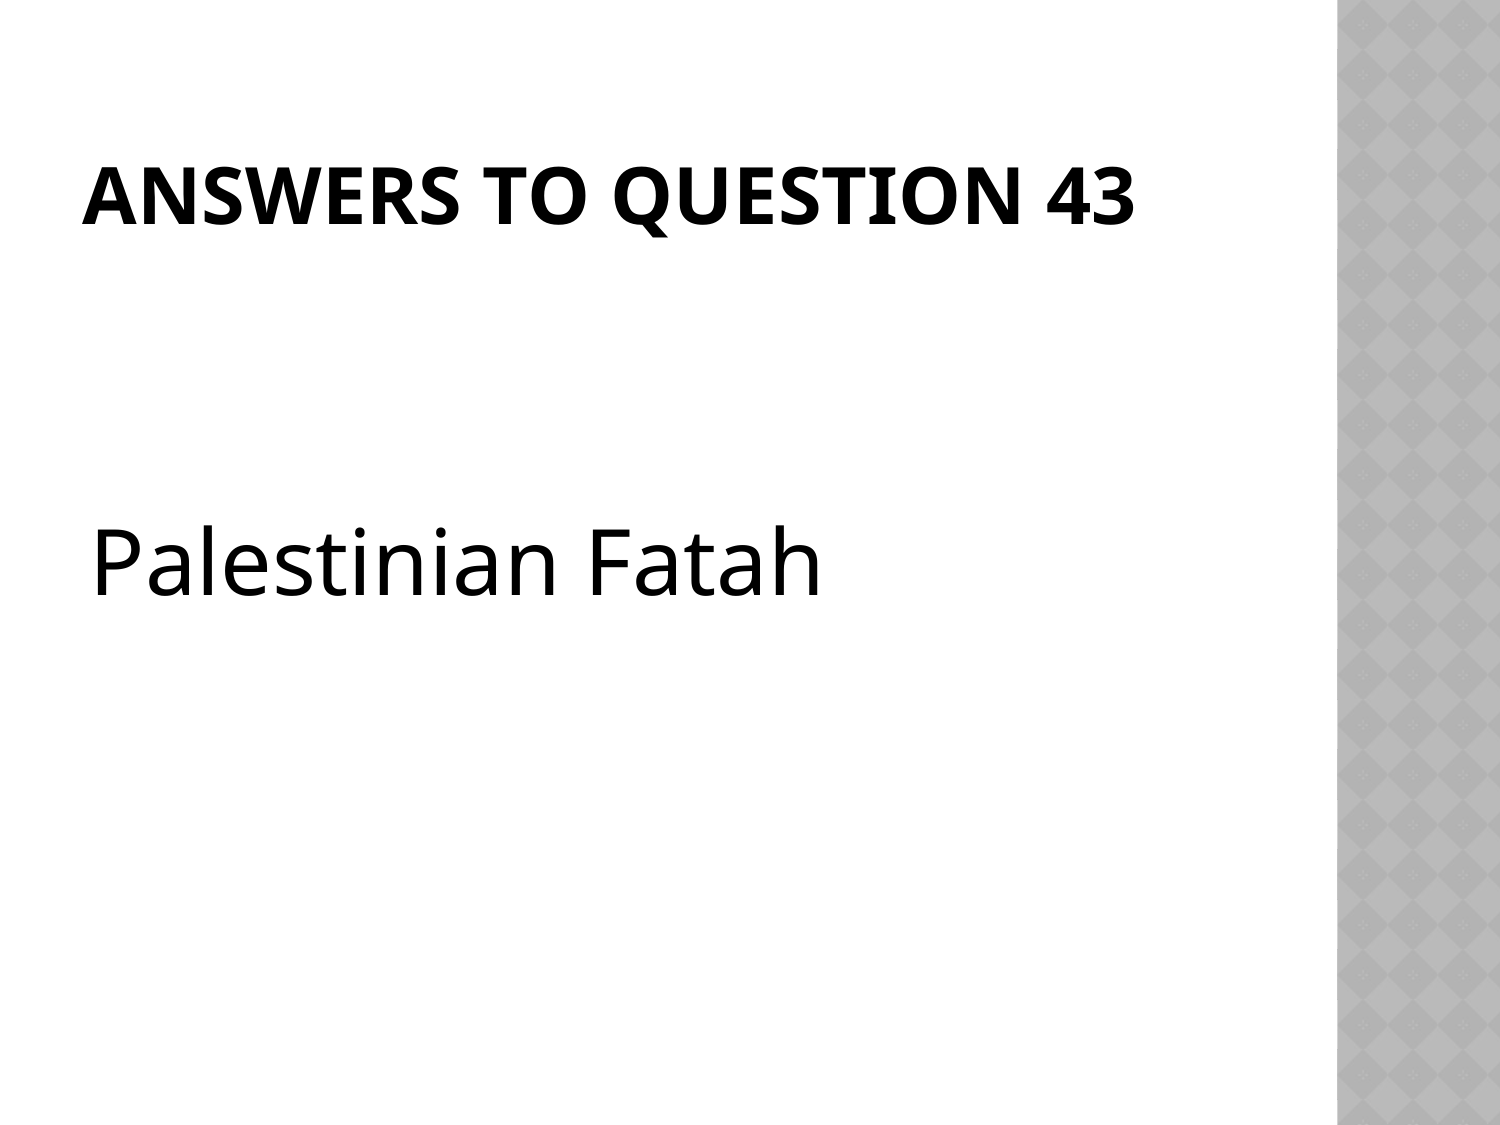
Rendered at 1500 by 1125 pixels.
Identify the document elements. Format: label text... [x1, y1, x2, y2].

title Answers to question 43 [75, 52, 1263, 240]
list Palestinian Fatah [75, 264, 1263, 1059]
